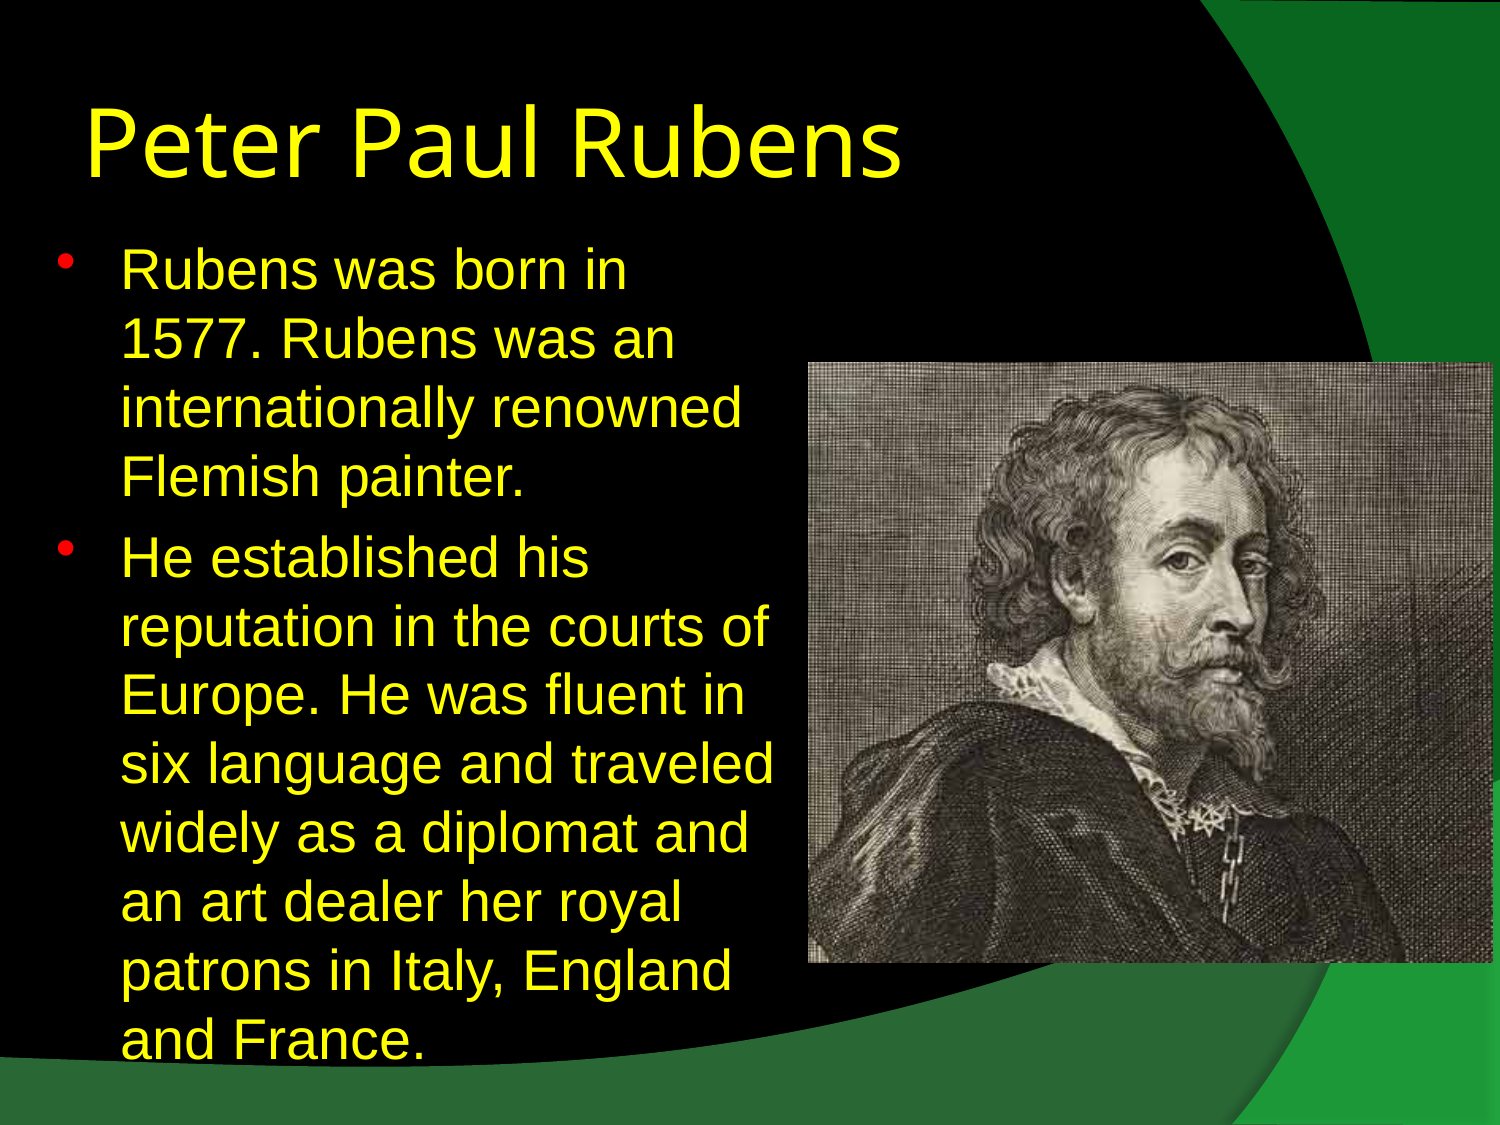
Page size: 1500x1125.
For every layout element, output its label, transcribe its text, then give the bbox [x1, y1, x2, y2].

title Peter Paul Rubens [75, 45, 1300, 233]
list Rubens was born in 1577. Rubens was an internationally renowned Flemish painter. He established his reputation in the courts of Europe. He was fluent in six language and traveled widely as a diplomat and an art dealer her royal patrons in Italy, England and France. [37, 224, 800, 1088]
picture [808, 362, 1493, 963]
